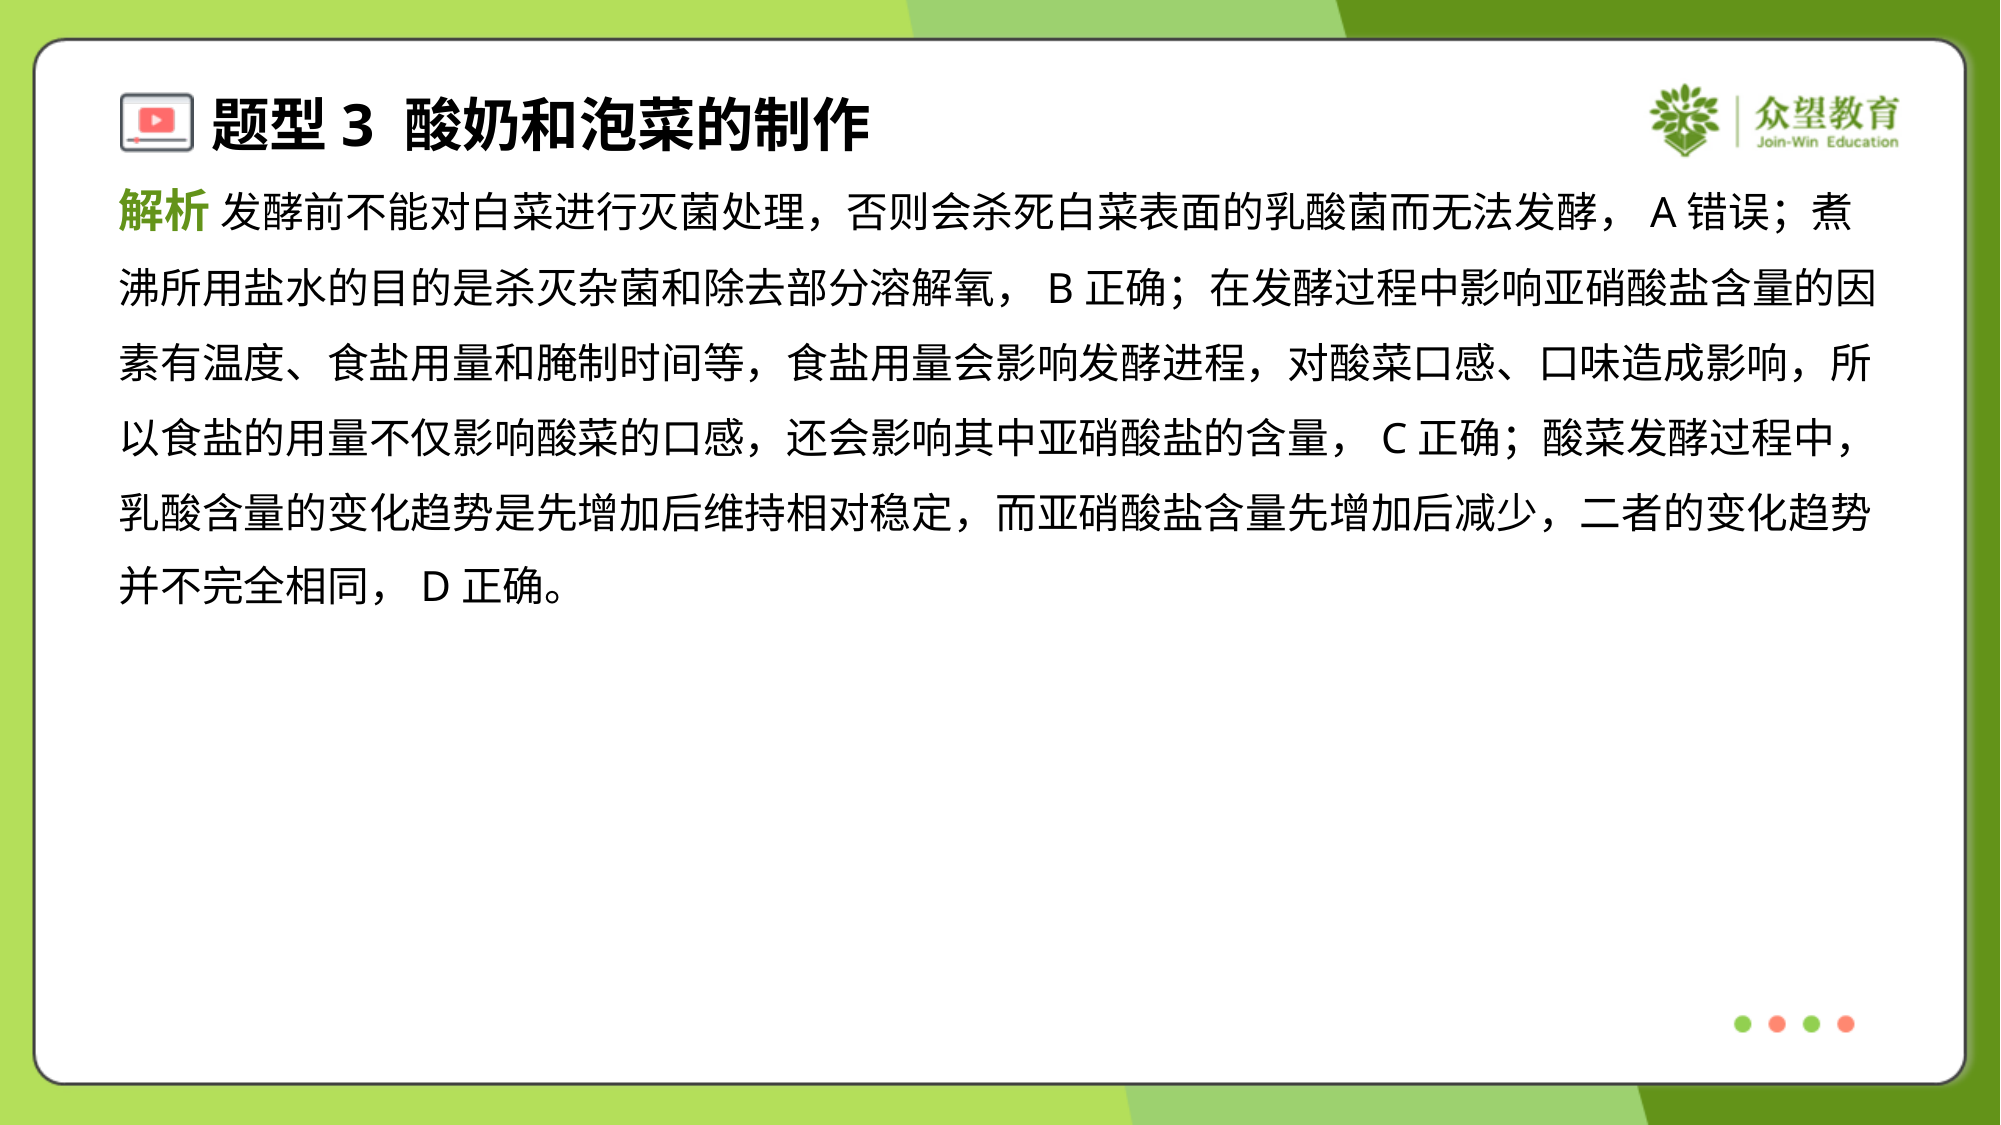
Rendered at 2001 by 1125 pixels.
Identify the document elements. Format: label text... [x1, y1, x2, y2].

text_box 解析 发酵前不能对白菜进行灭菌处理，否则会杀死白菜表面的乳酸菌而无法发酵，A错误；煮 沸所用盐水的目的是杀灭杂菌和除去部分溶解氧，B正确；在发酵过程中影响亚硝酸盐含量的因 素有温度、食盐用量和腌制时间等，食盐用量会影响发酵进程，对酸菜口感、口味造成影响，所 以食盐的用量不仅影响酸菜的口感，还会影响其中亚硝酸盐的含量，C正确；酸菜发酵过程中， 乳酸含量的变化趋势是先增加后维持相对稳定，而亚硝酸盐含量先增加后减少，二者的变化趋势 并不完全相同，D正确。 [118, 159, 1883, 602]
picture [0, 0, 2000, 1125]
